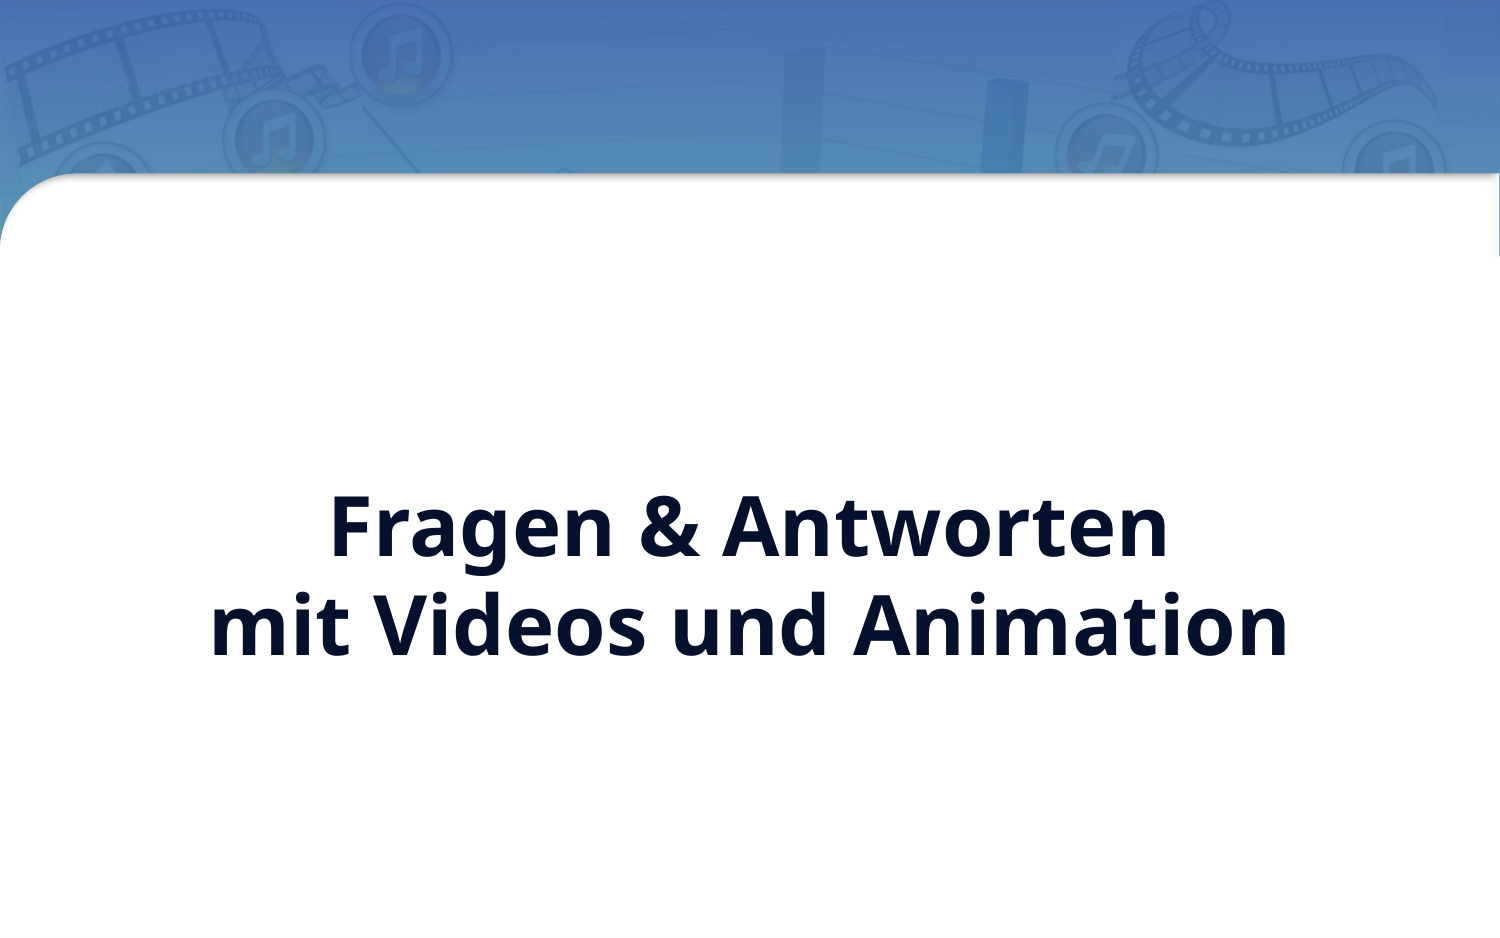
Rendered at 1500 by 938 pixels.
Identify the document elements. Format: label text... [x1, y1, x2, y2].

title Fragen & Antworten mit Videos und Animation [76, 465, 1424, 680]
picture [0, 0, 1500, 257]
